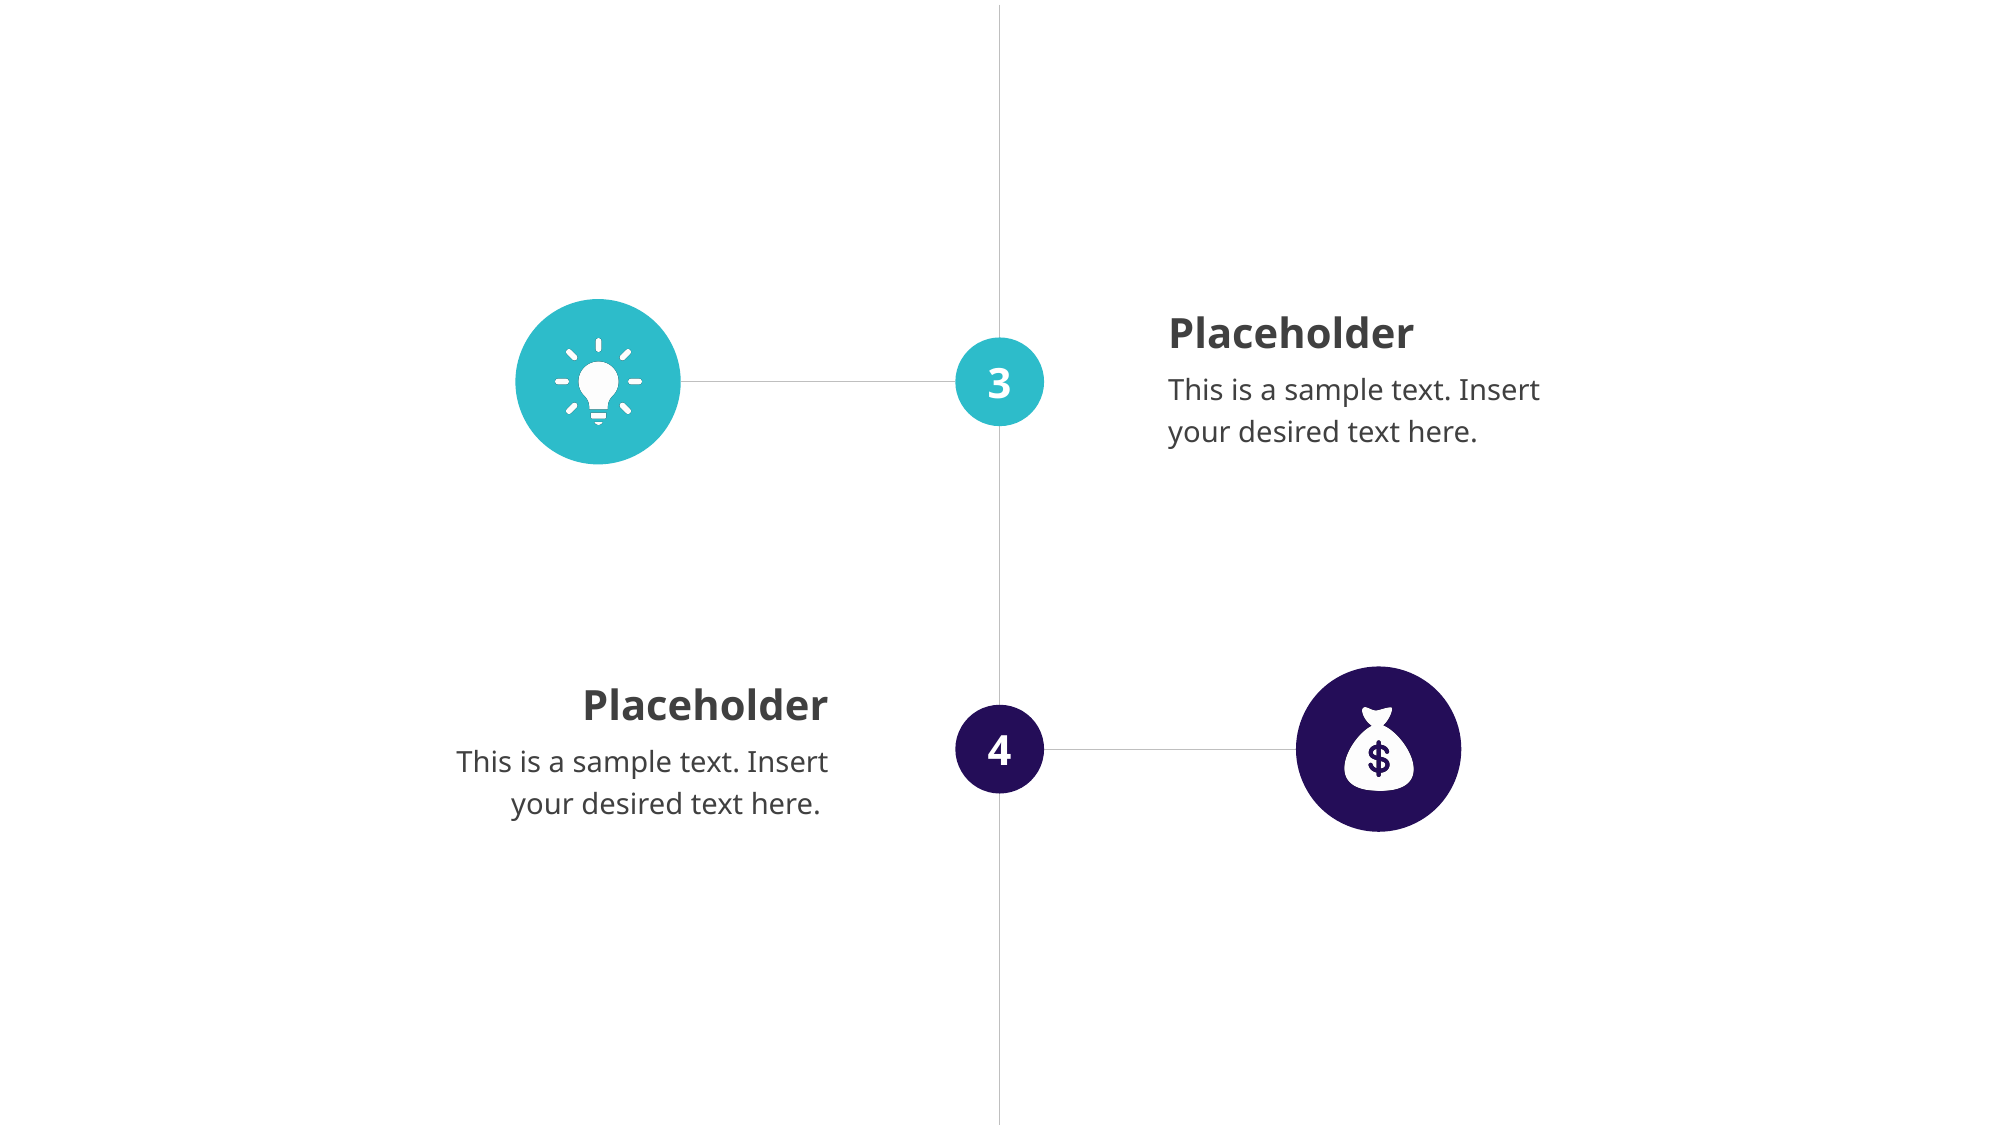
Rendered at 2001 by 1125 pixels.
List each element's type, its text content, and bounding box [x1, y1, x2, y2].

text_box 3 [1000, 336, 1046, 428]
picture [555, 338, 642, 425]
picture [1337, 707, 1421, 791]
text_box This is a sample text. Insert your desired text here. [1153, 365, 1592, 456]
text_box Placeholder [1153, 289, 1592, 365]
text_box 4 [954, 703, 999, 795]
text_box [1294, 665, 1463, 833]
text_box [514, 298, 682, 466]
text_box This is a sample text. Insert your desired text here. [404, 737, 844, 828]
text_box Placeholder [404, 661, 844, 737]
text_box 4 [1000, 703, 1046, 795]
text_box 3 [954, 336, 999, 428]
